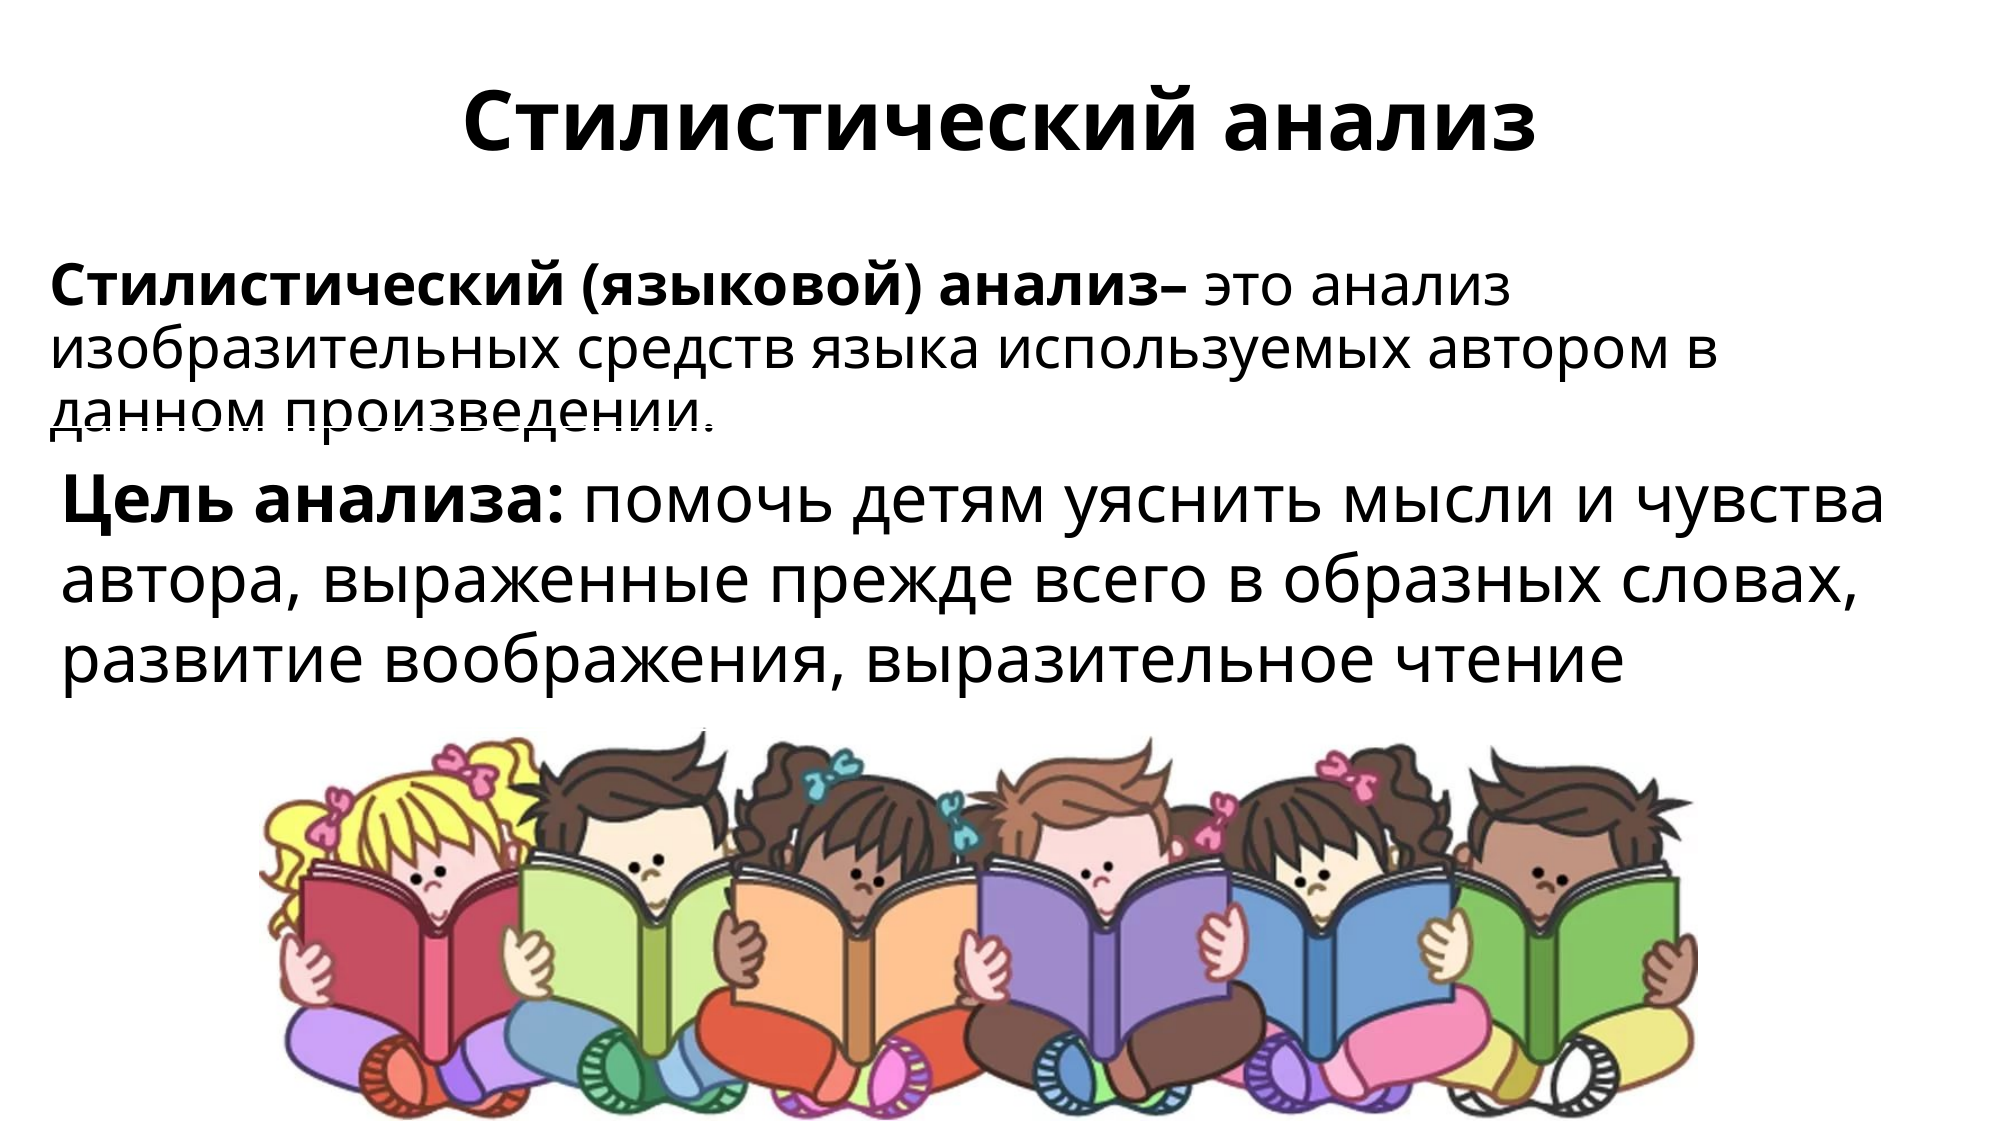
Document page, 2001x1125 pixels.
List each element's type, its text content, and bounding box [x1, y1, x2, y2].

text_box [33, 427, 1939, 730]
title Стилистический анализ [137, 59, 1863, 188]
list Стилистический (языковой) анализ– это анализ изобразительных средств языка используемых автором в данном произведении. [34, 247, 1863, 426]
picture [259, 730, 1698, 1121]
